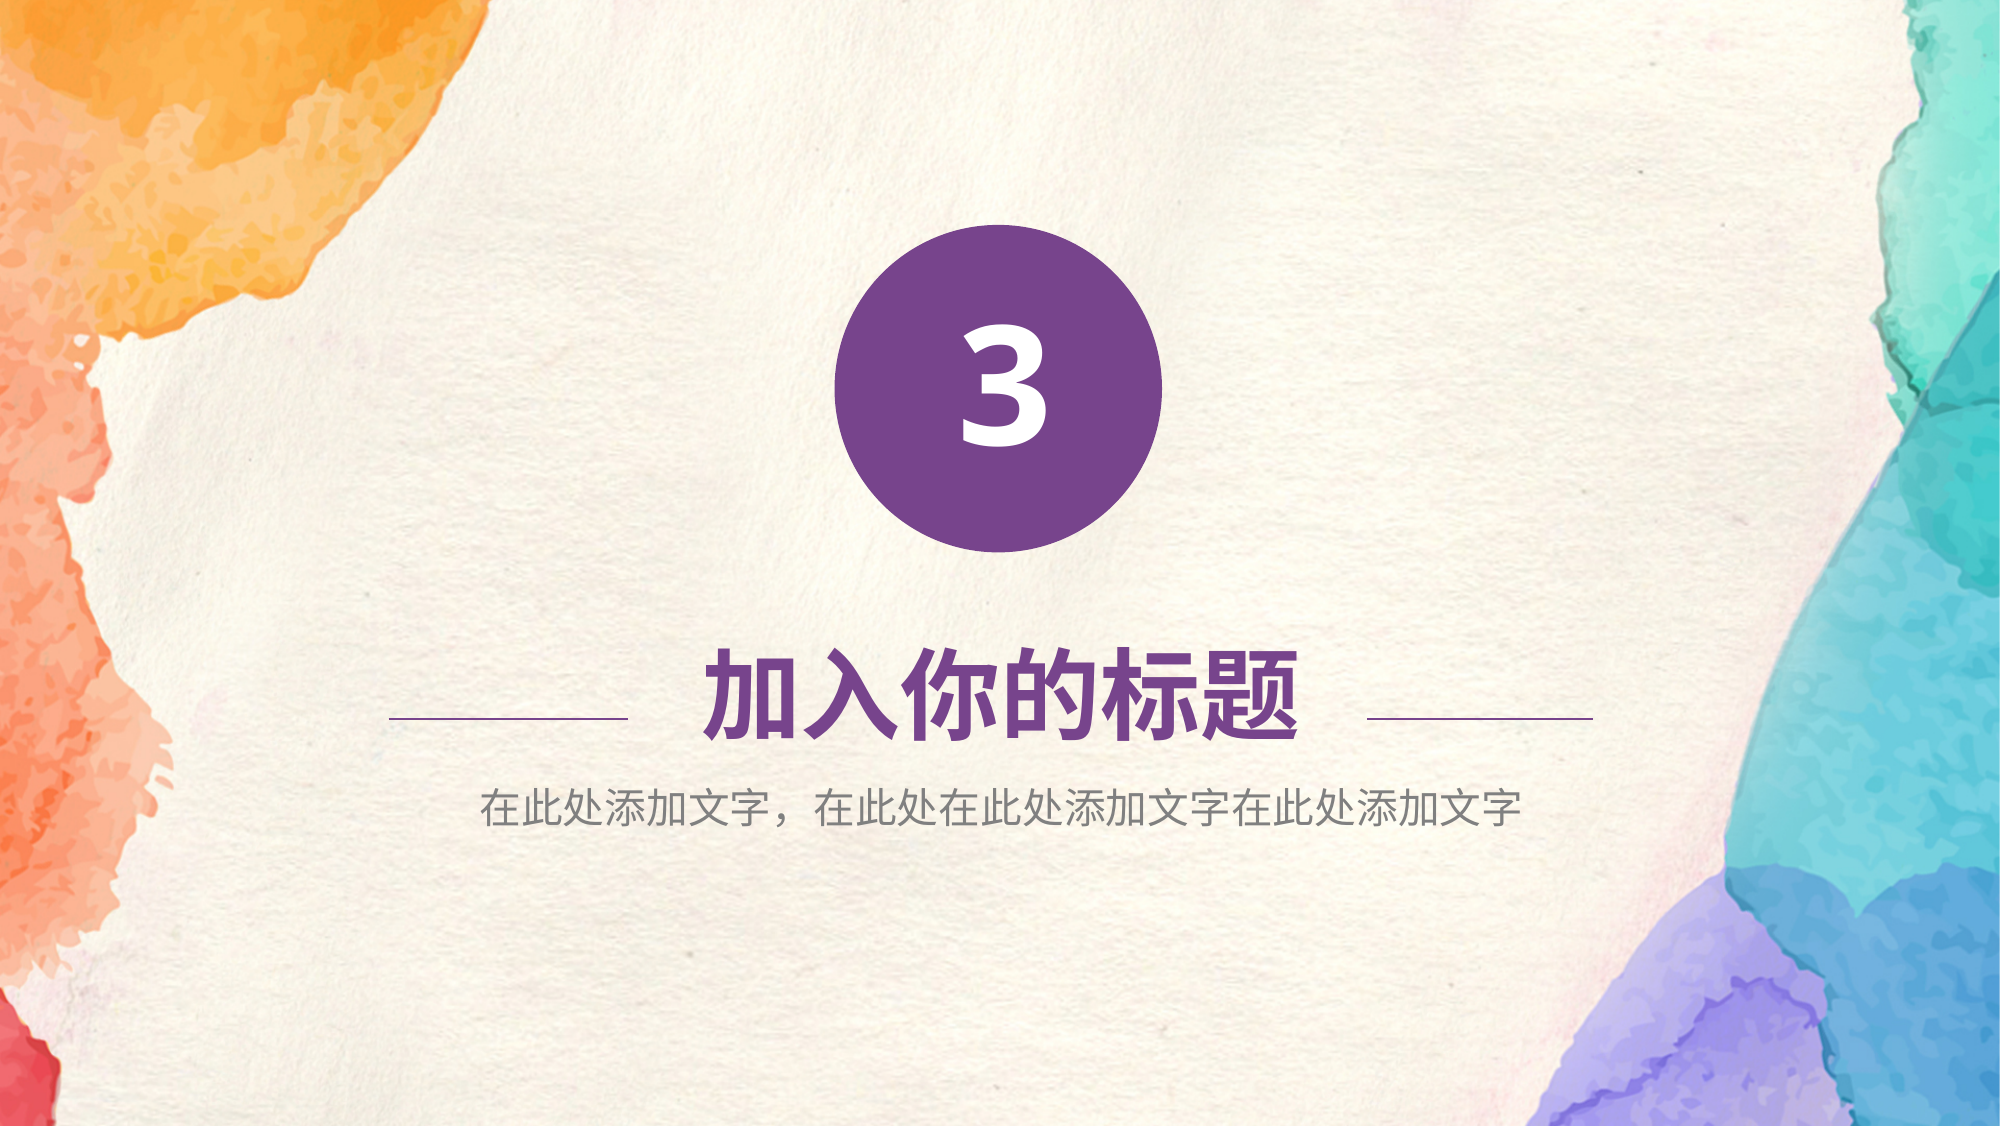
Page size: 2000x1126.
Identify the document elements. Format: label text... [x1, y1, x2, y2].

text_box 在此处添加文字，在此处在此处添加文字在此处添加文字 [216, 774, 1787, 840]
picture [0, 0, 2000, 1126]
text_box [834, 224, 1163, 553]
text_box 加入你的标题 [579, 625, 1423, 760]
